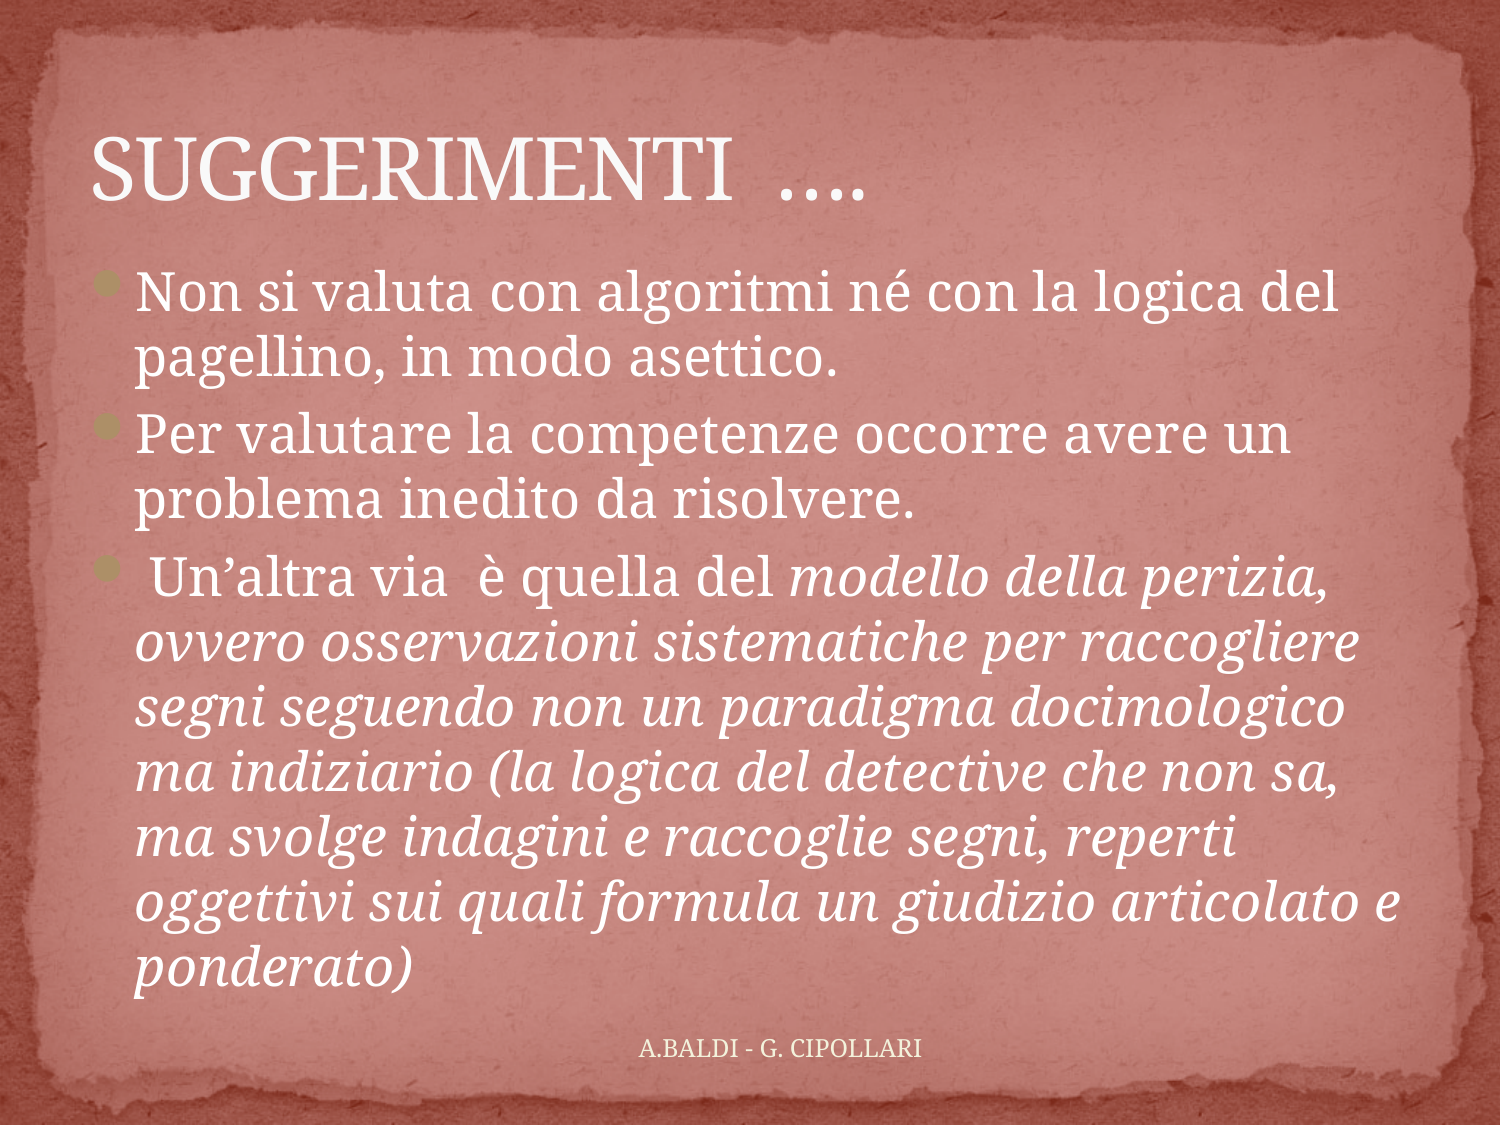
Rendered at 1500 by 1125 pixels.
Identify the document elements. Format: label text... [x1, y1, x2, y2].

title SUGGERIMENTI …. [74, 24, 1425, 225]
list Non si valuta con algoritmi né con la logica del pagellino, in modo asettico. Per valutare la competenze occorre avere un problema inedito da risolvere. Un’altra via è quella del modello della perizia, ovvero osservazioni sistematiche per raccogliere segni seguendo non un paradigma docimologico ma indiziario (la logica del detective che non sa, ma svolge indagini e raccoglie segni, reperti oggettivi sui quali formula un giudizio articolato e ponderato) [75, 249, 1425, 1000]
footer A.BALDI - G. CIPOLLARI [350, 1017, 938, 1081]
